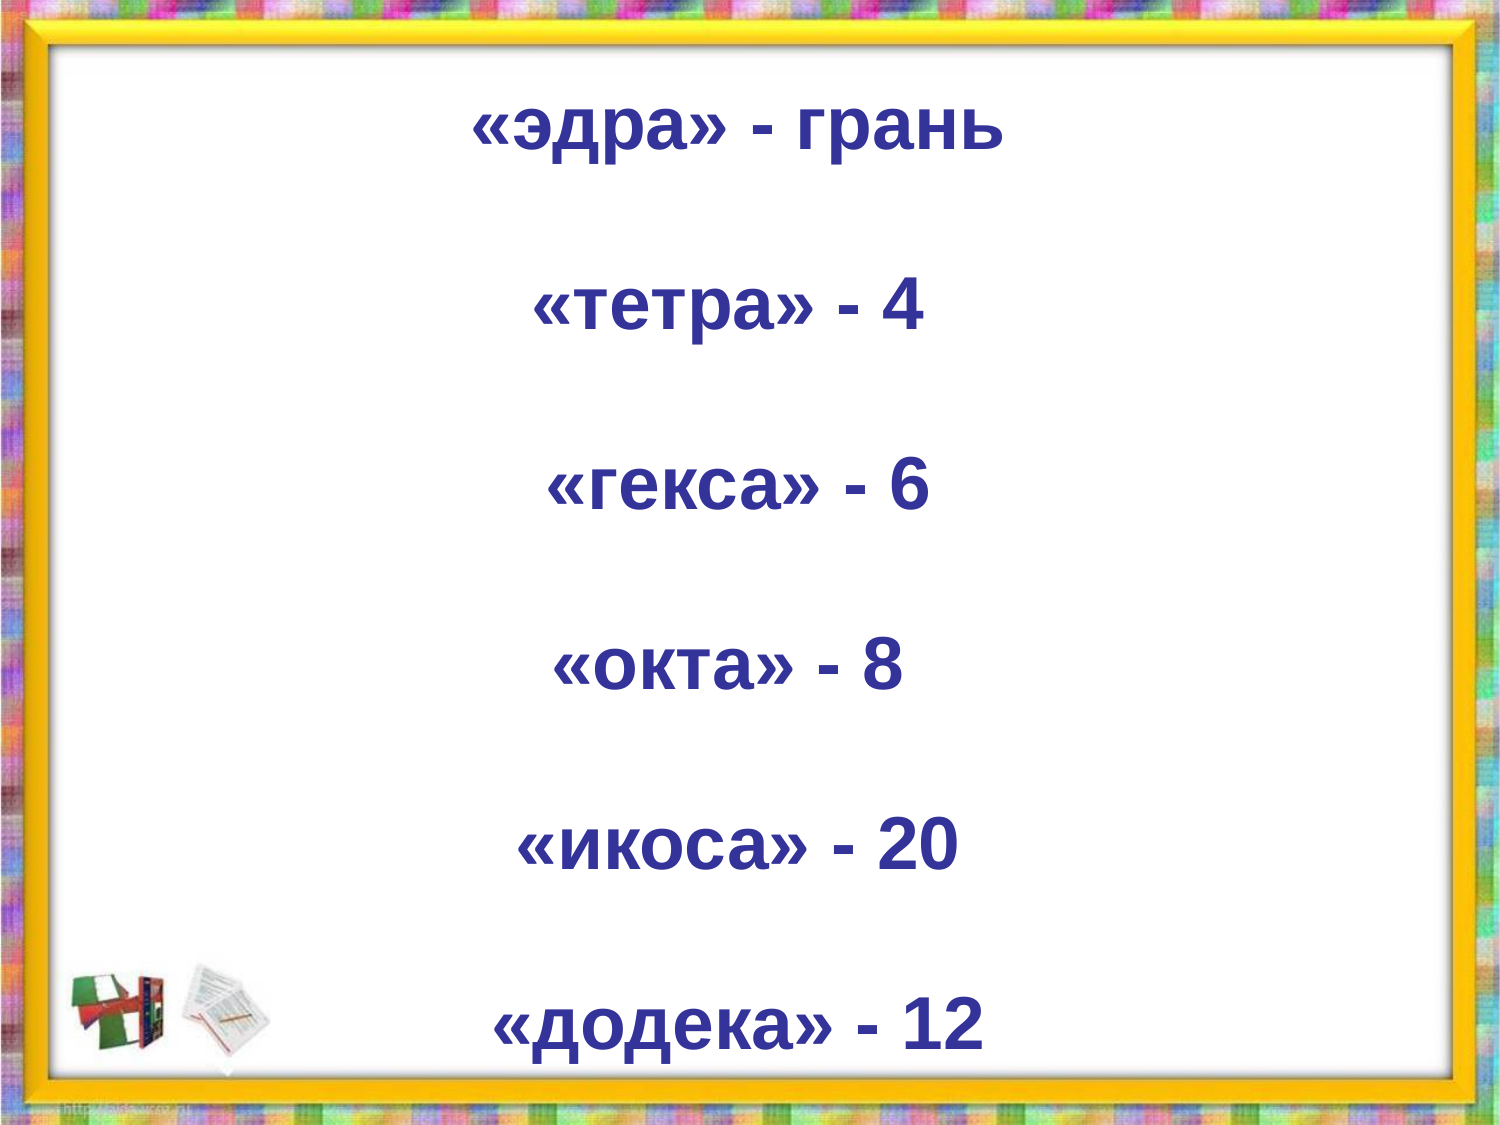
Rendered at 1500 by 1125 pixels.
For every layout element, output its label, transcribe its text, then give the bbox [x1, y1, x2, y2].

picture [0, 0, 1500, 1125]
text_box «эдра» - грань «тетра» - 4 «гекса» - 6 «окта» - 8 «икоса» - 20 «додека» - 12 [360, 67, 1117, 1072]
